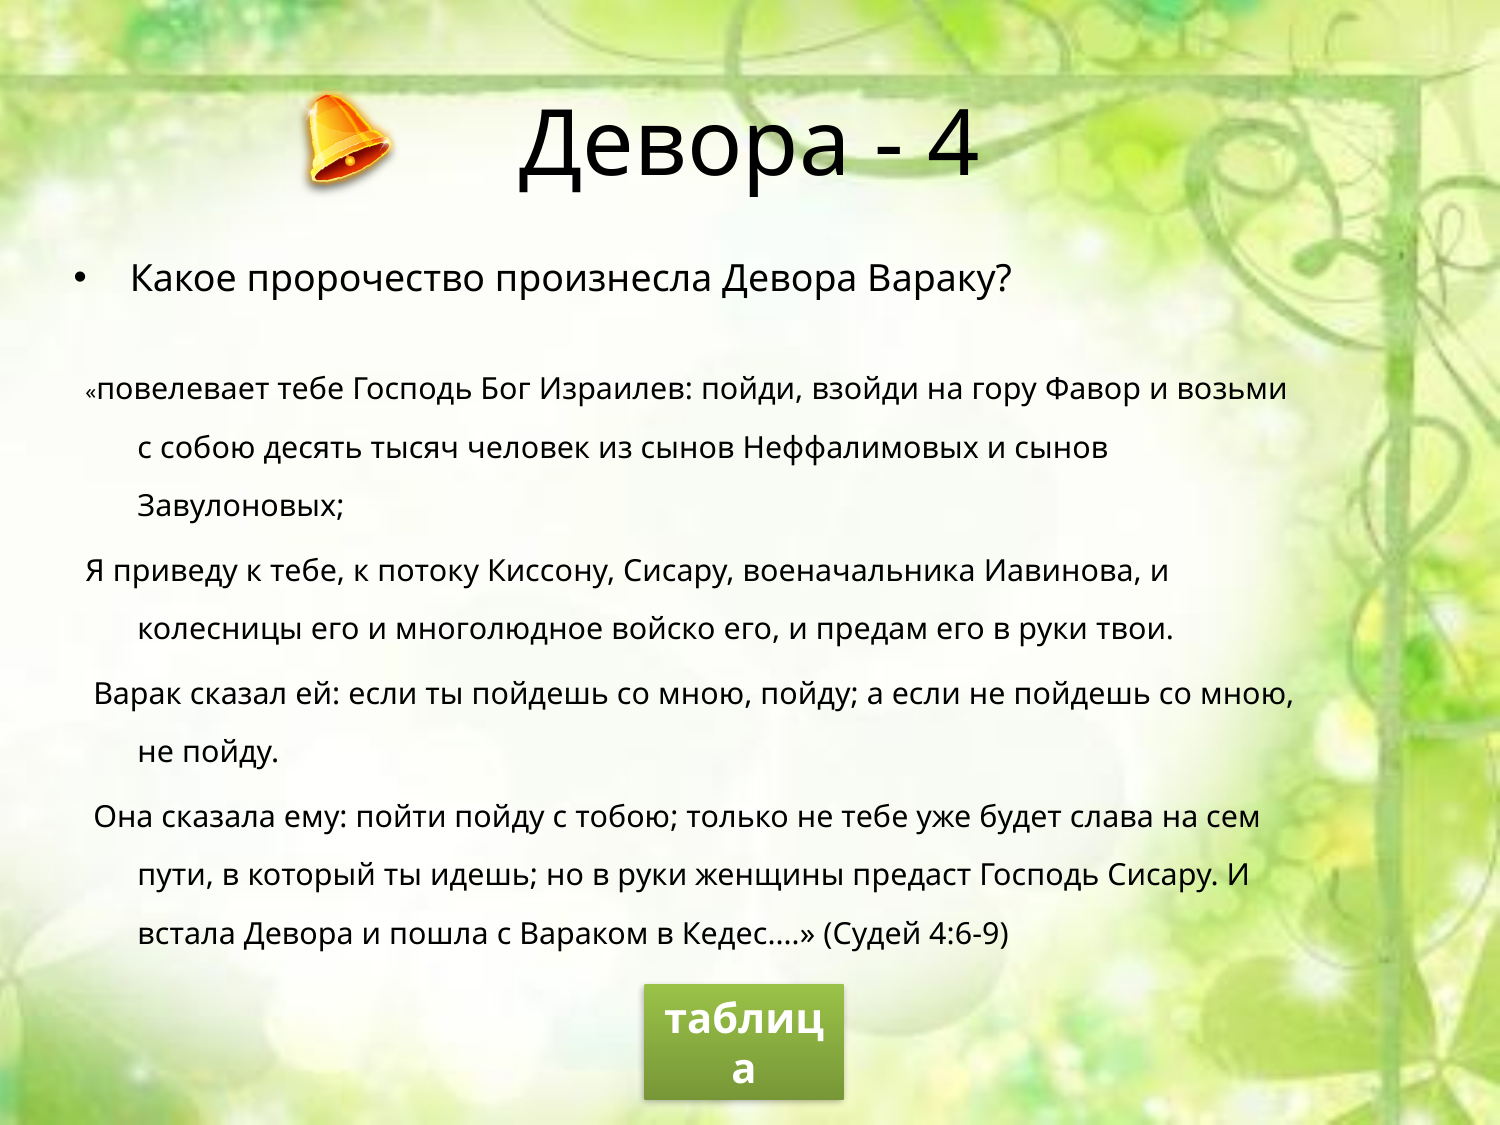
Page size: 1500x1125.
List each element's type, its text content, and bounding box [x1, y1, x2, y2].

list «повелевает тебе Господь Бог Израилев: пойди, взойди на гору Фавор и возьми с собою десять тысяч человек из сынов Неффалимовых и сынов Завулоновых; Я приведу к тебе, к потоку Киссону, Сисару, военачальника Иавинова, и колесницы его и многолюдное войско его, и предам его в руки твои. Варак сказал ей: если ты пойдешь со мною, пойду; а если не пойдешь со мною, не пойду. Она сказала ему: пойти пойду с тобою; только не тебе уже будет слава на сем пути, в который ты идешь; но в руки женщины предаст Господь Сисару. И встала Девора и пошла с Вараком в Кедес.…» (Судей 4:6-9) [70, 339, 1313, 961]
picture [0, 0, 1500, 1125]
text_box таблица [644, 984, 844, 1100]
title Девора - 4 [75, 45, 1425, 233]
list Какое пророчество произнесла Девора Вараку? [58, 246, 1050, 352]
